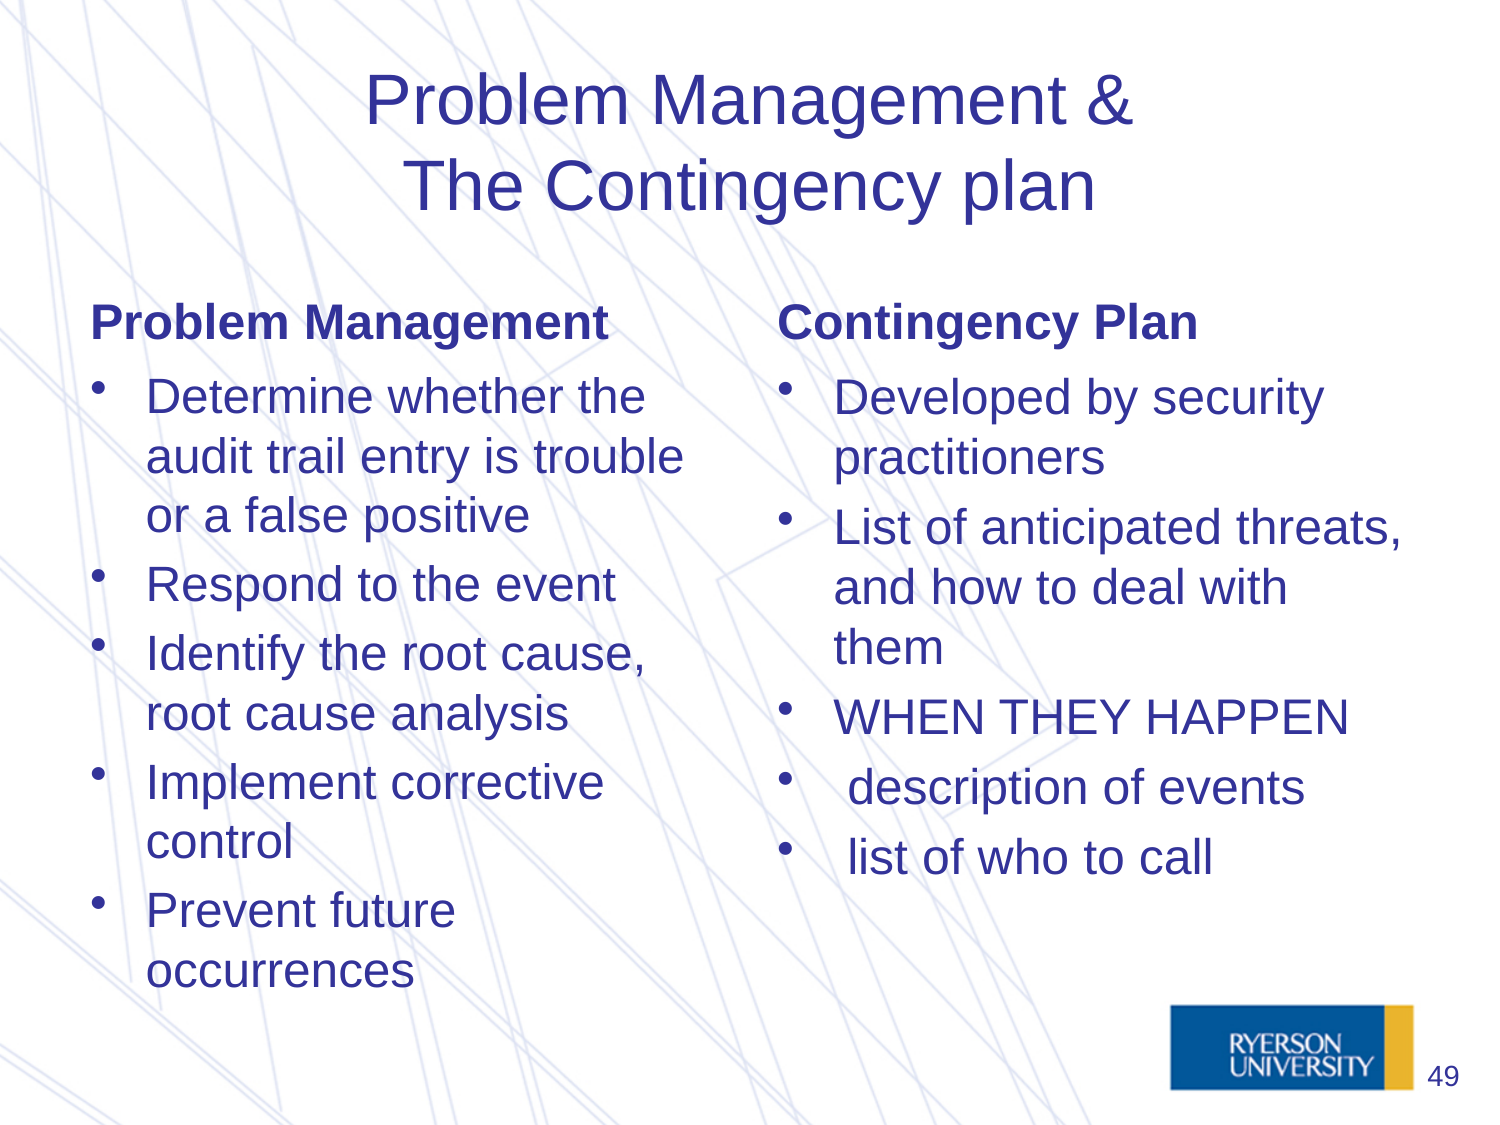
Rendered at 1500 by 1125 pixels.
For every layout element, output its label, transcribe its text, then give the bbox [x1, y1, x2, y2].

list Developed by security practitioners List of anticipated threats, and how to deal with them WHEN THEY HAPPEN description of events list of who to call [761, 356, 1426, 1006]
list Problem Management [74, 251, 738, 356]
title Problem Management & The Contingency plan [74, 44, 1426, 233]
slide_number 49 [1399, 1049, 1476, 1113]
list Contingency Plan [761, 251, 1426, 356]
picture [0, 0, 1500, 1125]
list Determine whether the audit trail entry is trouble or a false positive Respond to the event Identify the root cause, root cause analysis Implement corrective control Prevent future occurrences [74, 356, 738, 1006]
